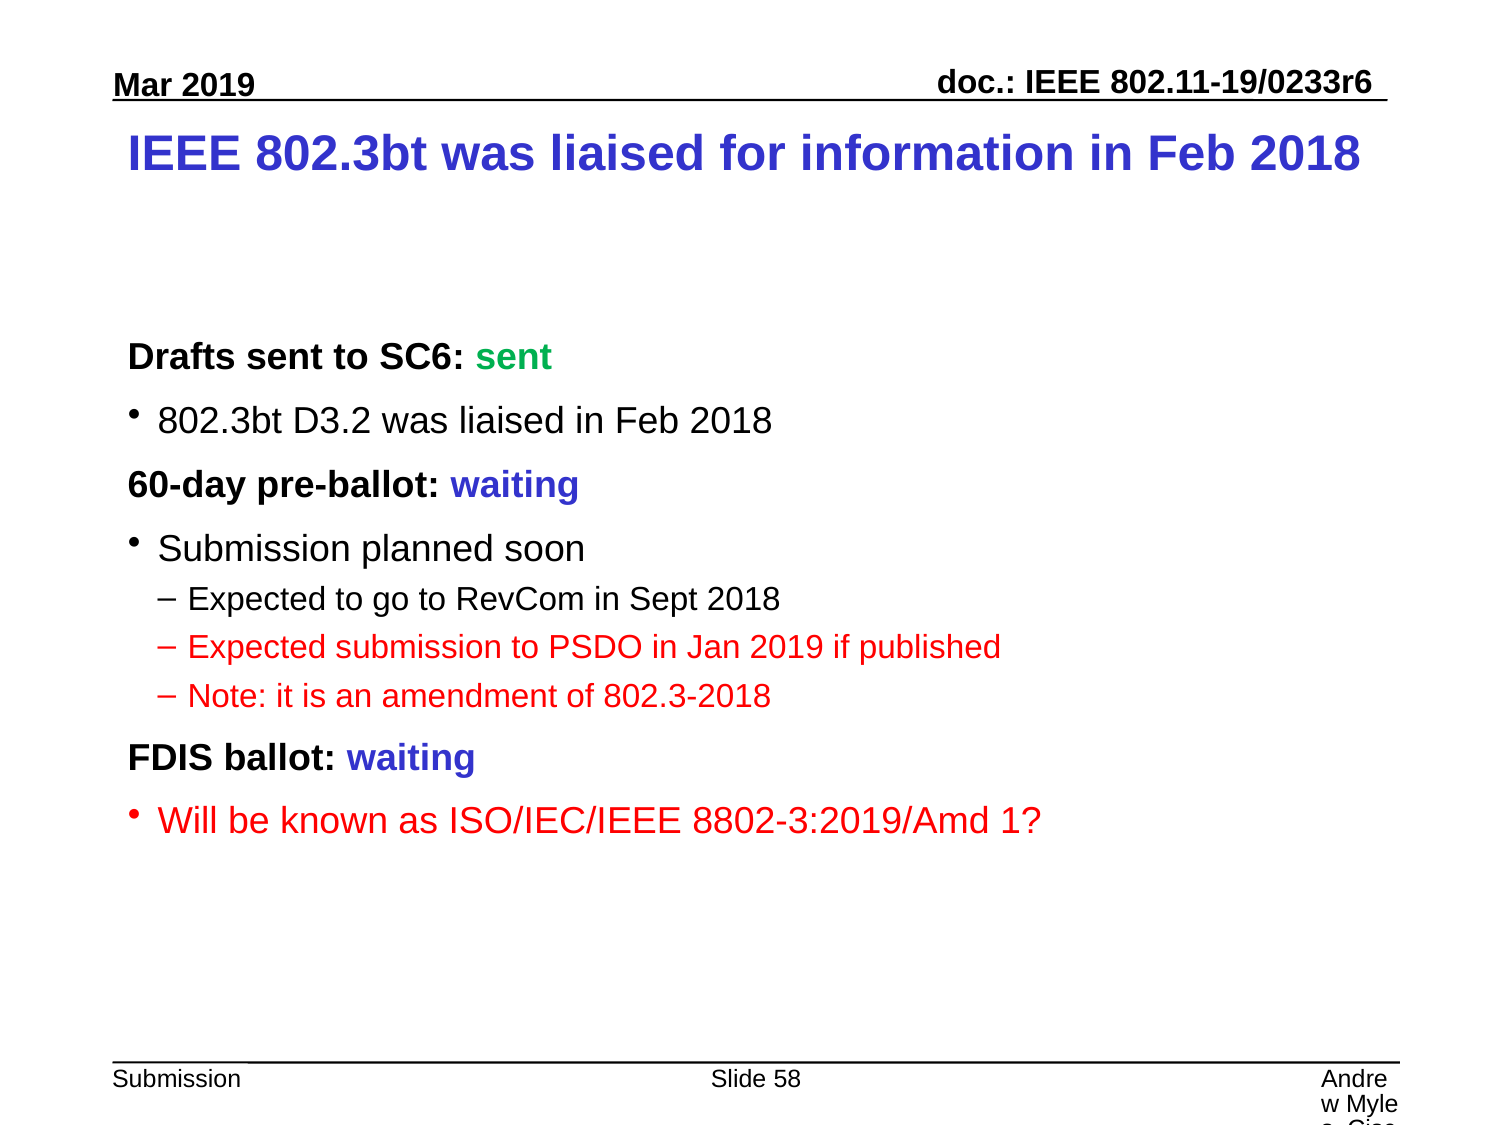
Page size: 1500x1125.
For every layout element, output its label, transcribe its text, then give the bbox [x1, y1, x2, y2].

list Drafts sent to SC6: sent 802.3bt D3.2 was liaised in Feb 2018 60-day pre-ballot: waiting Submission planned soon Expected to go to RevCom in Sept 2018 Expected submission to PSDO in Jan 2019 if published Note: it is an amendment of 802.3-2018 FDIS ballot: waiting Will be known as ISO/IEC/IEEE 8802-3:2019/Amd 1? [112, 324, 1388, 1000]
slide_number Slide 58 [709, 1061, 803, 1093]
title IEEE 802.3bt was liaised for information in Feb 2018 [112, 112, 1388, 288]
footer Andrew Myles, Cisco [1320, 1061, 1402, 1093]
